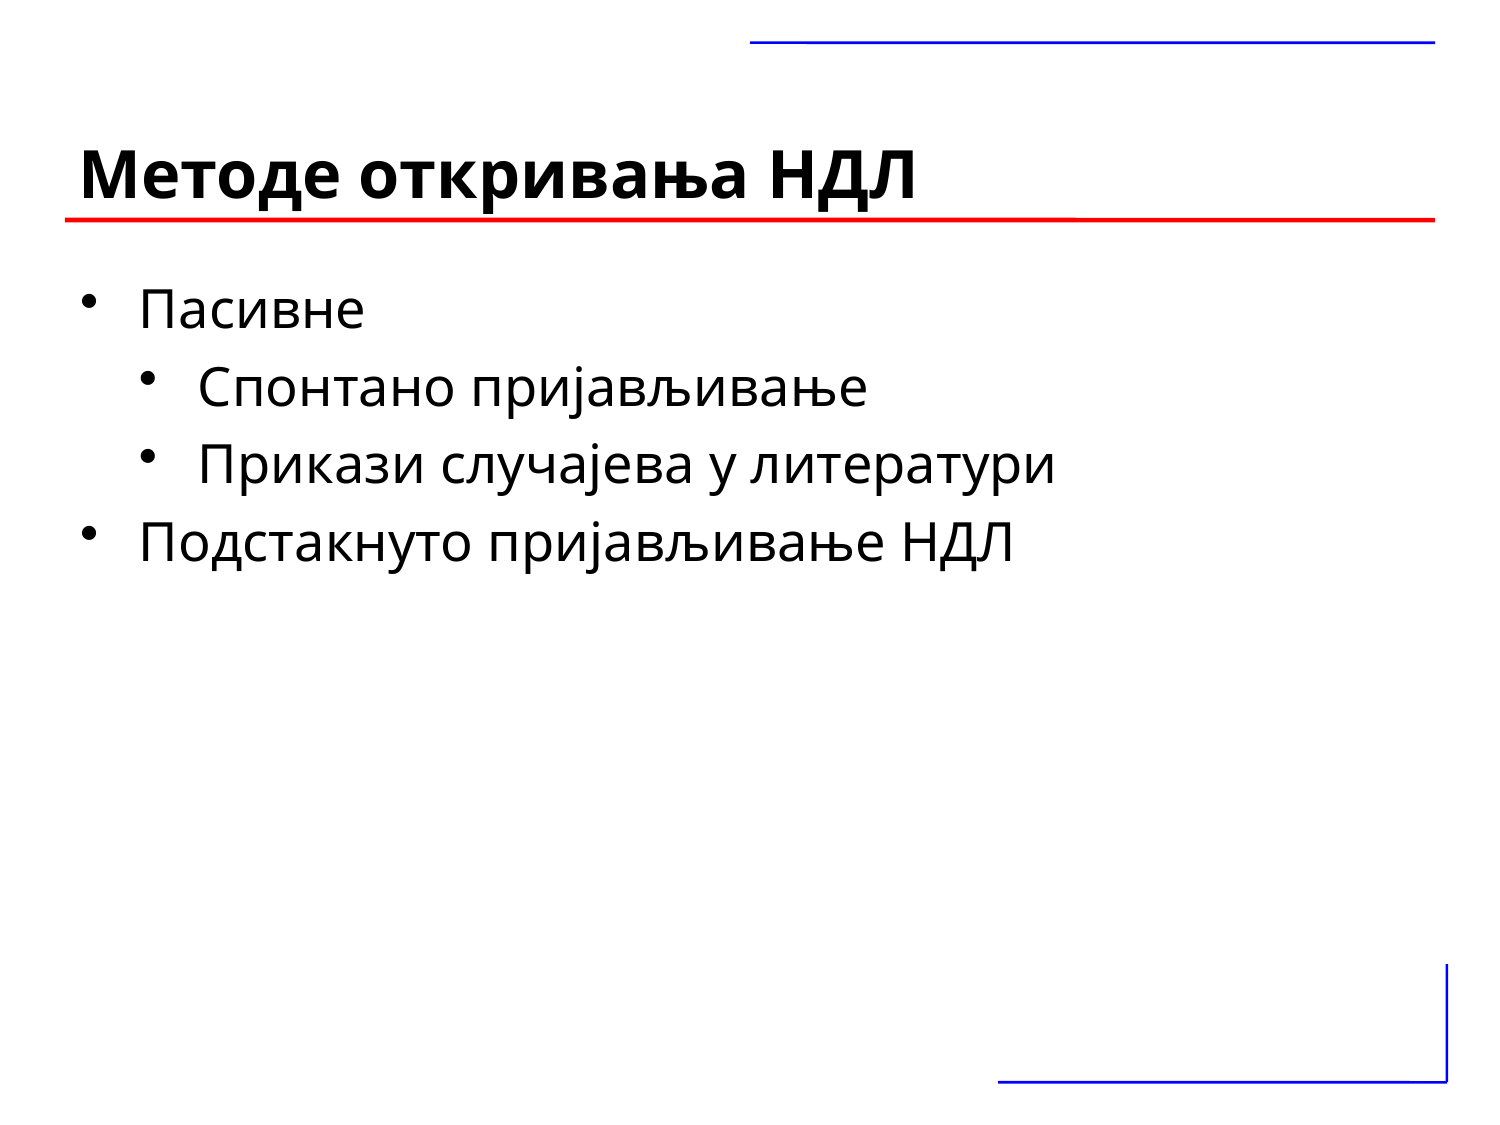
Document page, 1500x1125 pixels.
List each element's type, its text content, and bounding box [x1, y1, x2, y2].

list Пасивне Спонтано пријављивање Прикази случајева у литератури Подстакнуто пријављивање НДЛ [64, 267, 1416, 1083]
title Методе откривања НДЛ [63, 6, 1412, 220]
